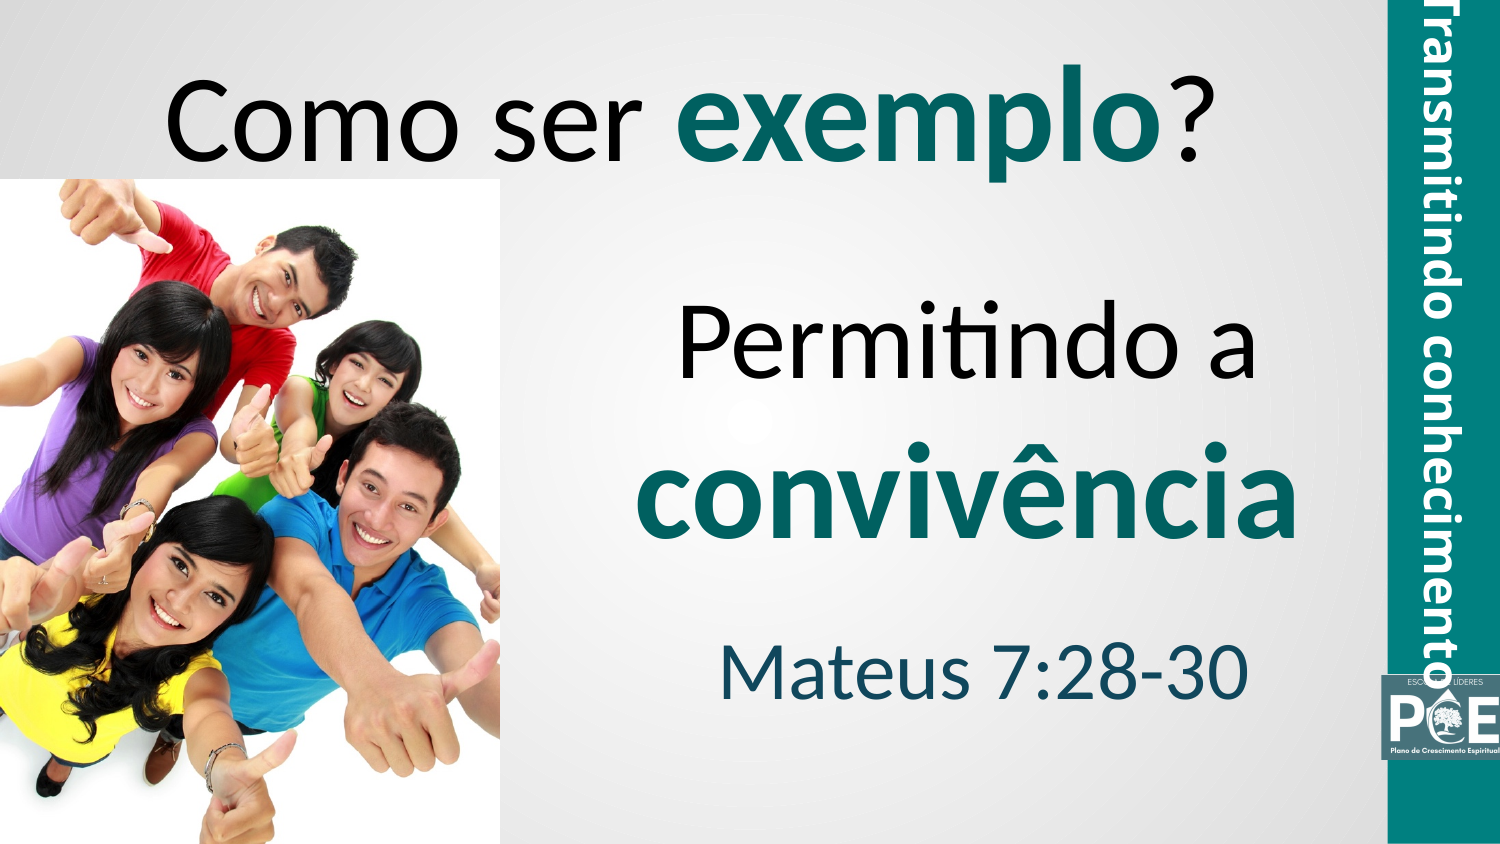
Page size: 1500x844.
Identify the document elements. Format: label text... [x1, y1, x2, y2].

text_box Transmitindo conhecimento [1406, 0, 1482, 699]
picture [0, 178, 501, 844]
text_box Permitindo a convivência [626, 258, 1310, 573]
text_box Como ser exemplo? [71, 16, 1315, 197]
picture [1381, 674, 1500, 760]
text_box Mateus 7:28-30 [709, 609, 1258, 724]
